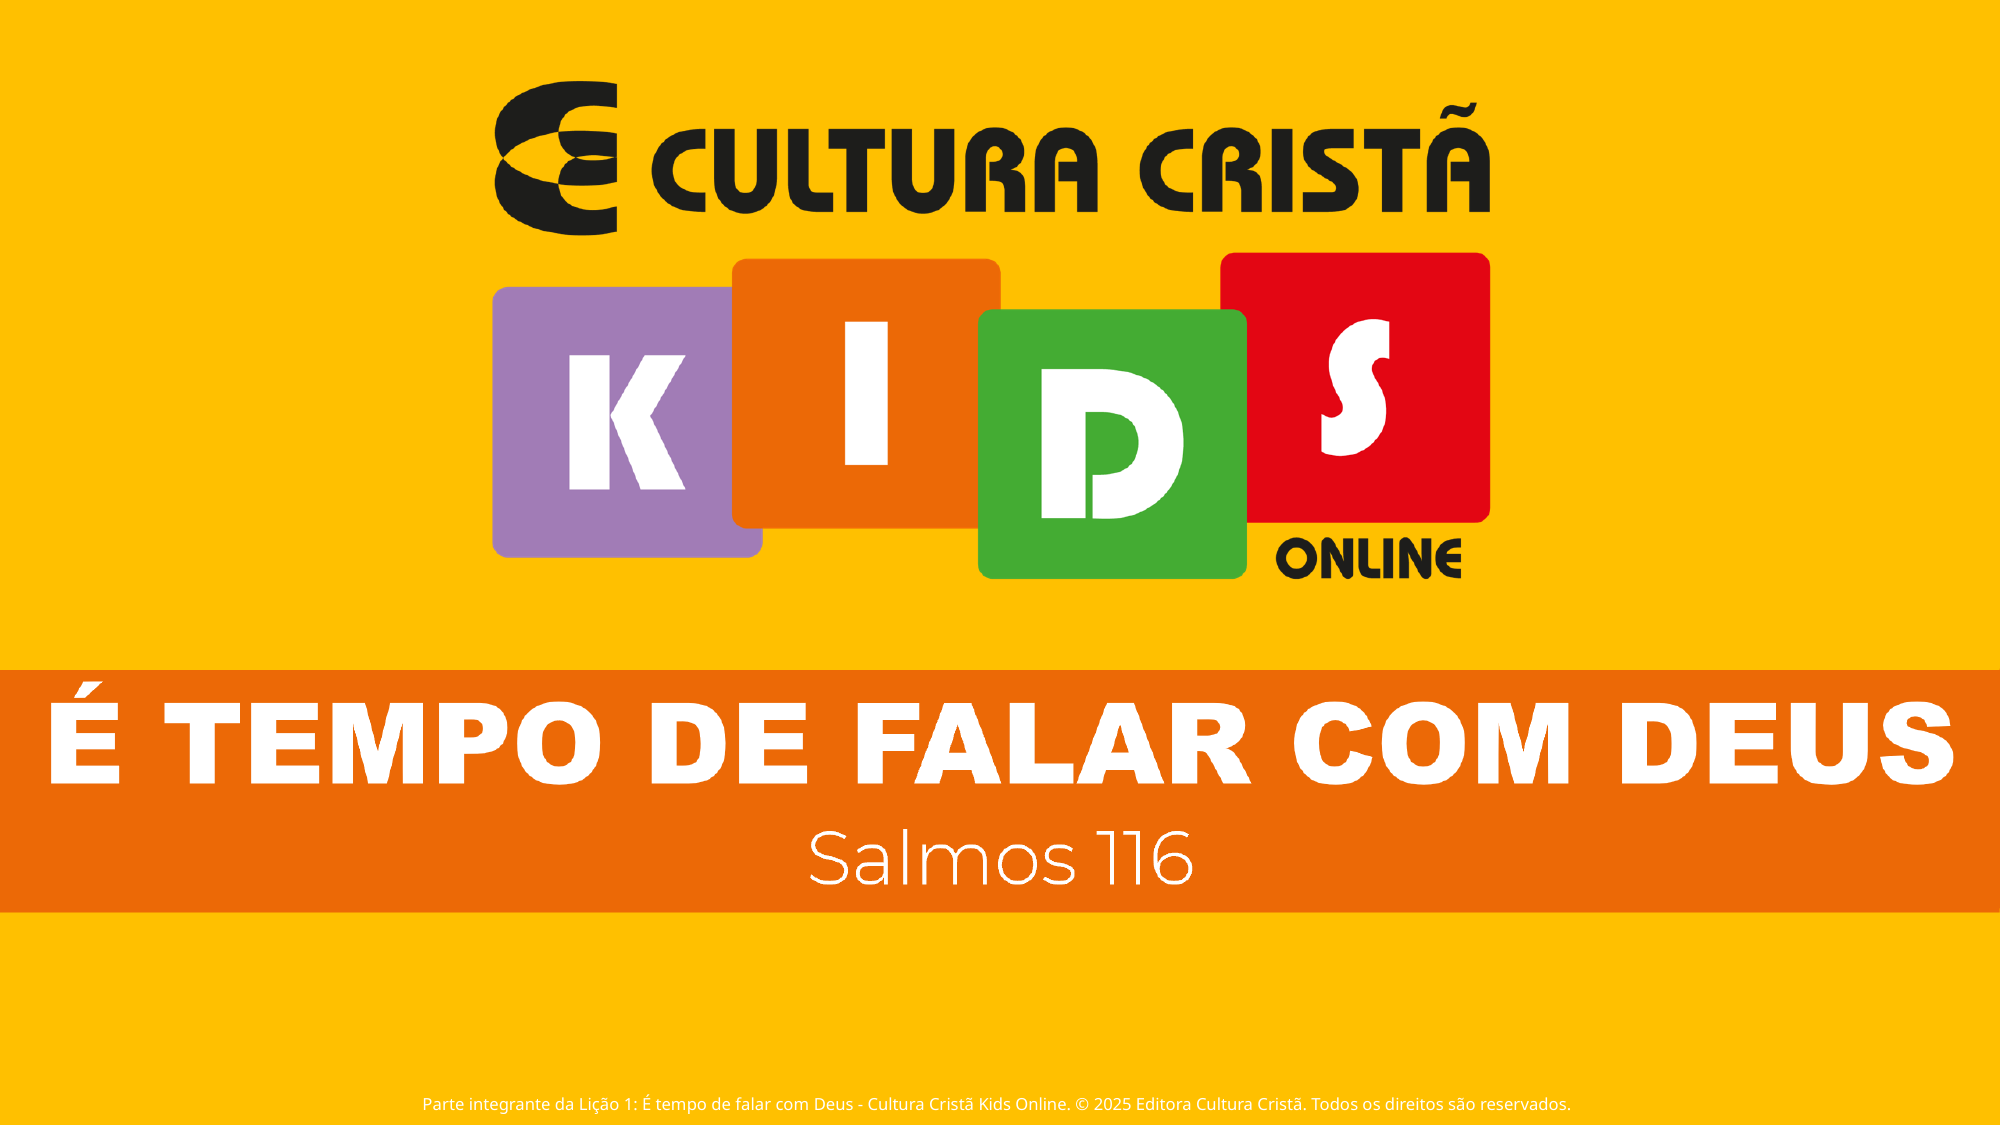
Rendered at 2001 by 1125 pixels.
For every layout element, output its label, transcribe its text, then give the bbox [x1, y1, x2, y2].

picture [0, 2, 2000, 1087]
text_box Parte integrante da Lição 1: É tempo de falar com Deus - Cultura Cristã Kids Online. © 2025 Editora Cultura Cristã. Todos os direitos são reservados. [0, 1087, 2000, 1122]
